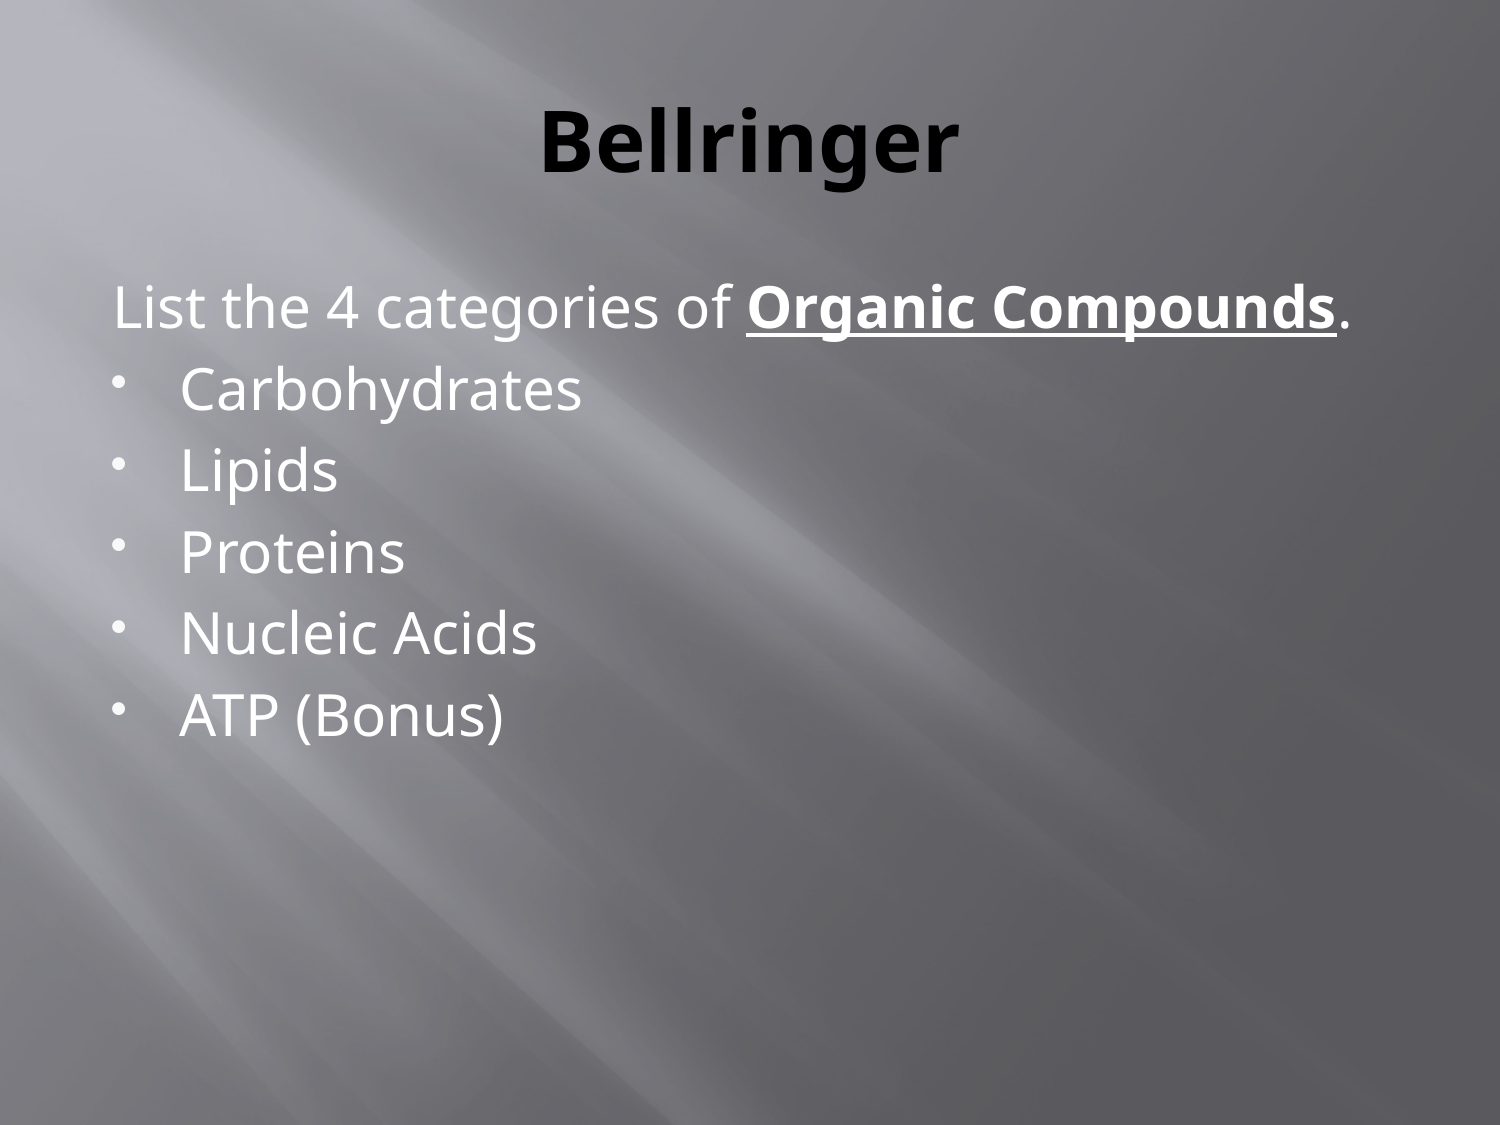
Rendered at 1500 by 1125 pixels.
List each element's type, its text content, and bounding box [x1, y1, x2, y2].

title Bellringer [75, 45, 1425, 233]
list List the 4 categories of Organic Compounds. Carbohydrates Lipids Proteins Nucleic Acids ATP (Bonus) [75, 262, 1425, 1035]
